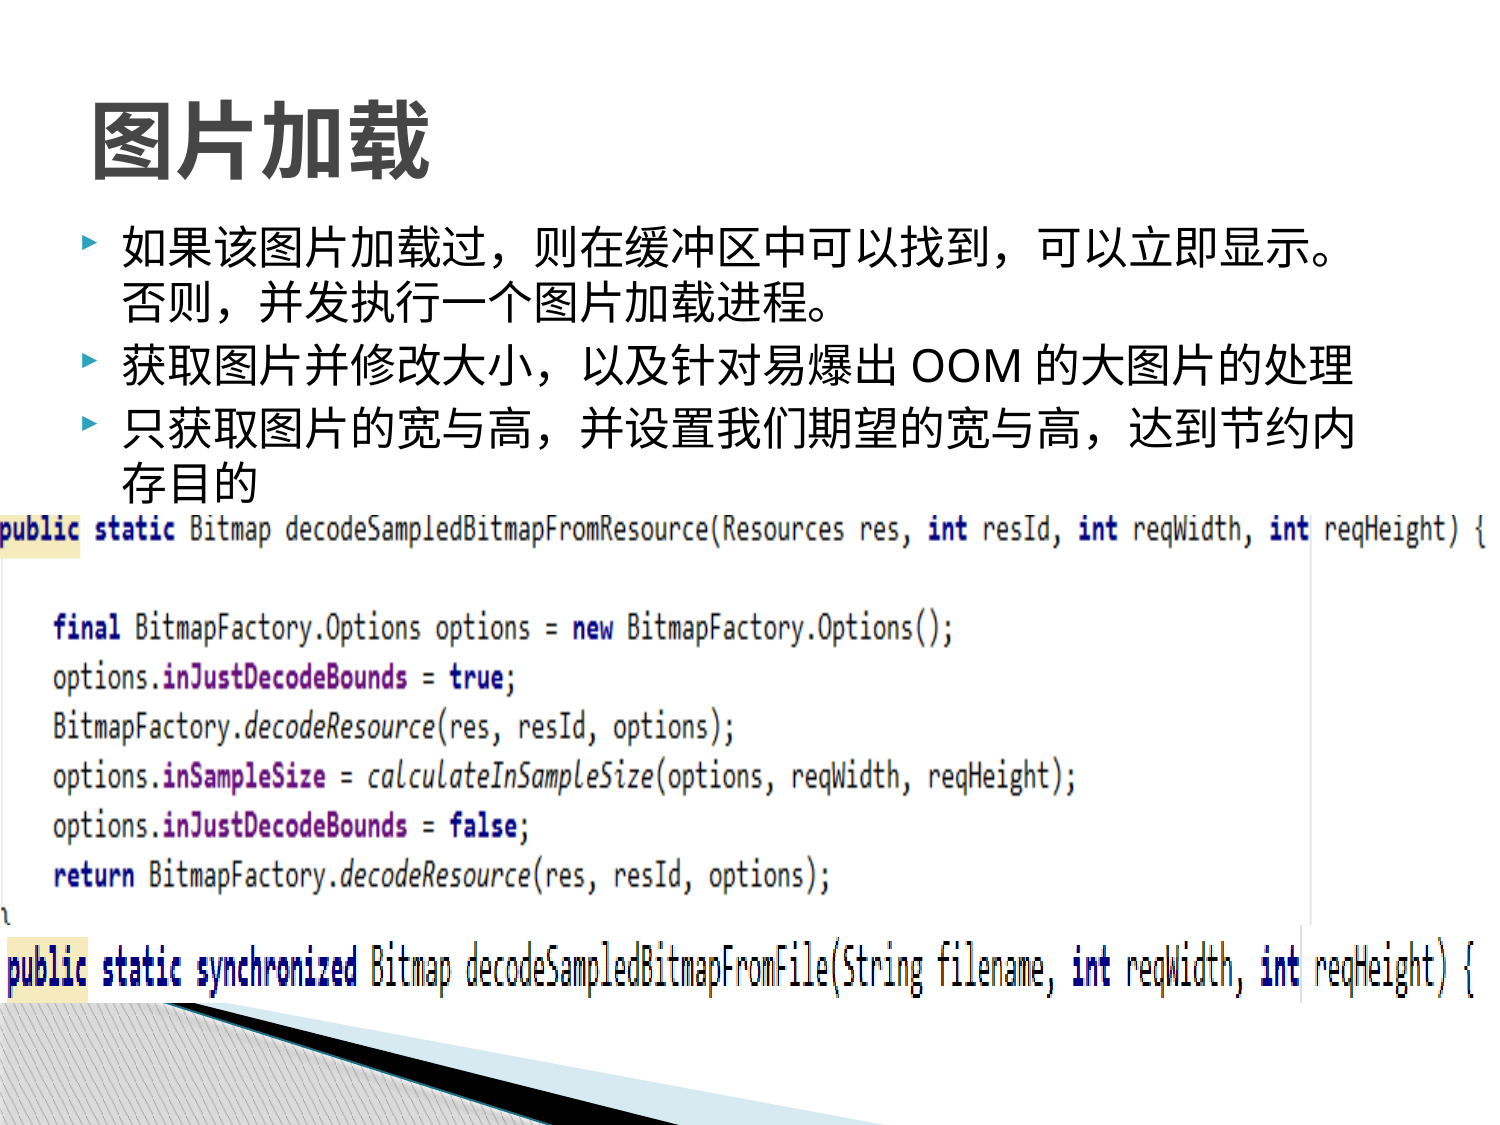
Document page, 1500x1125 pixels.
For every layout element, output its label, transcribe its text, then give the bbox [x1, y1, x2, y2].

list 如果该图片加载过，则在缓冲区中可以找到，可以立即显示。否则，并发执行一个图片加载进程。 获取图片并修改大小，以及针对易爆出OOM的大图片的处理 只获取图片的宽与高，并设置我们期望的宽与高，达到节约内存目的 [46, 210, 1397, 515]
title 图片加载 [75, 45, 1425, 233]
picture [0, 515, 1500, 1003]
